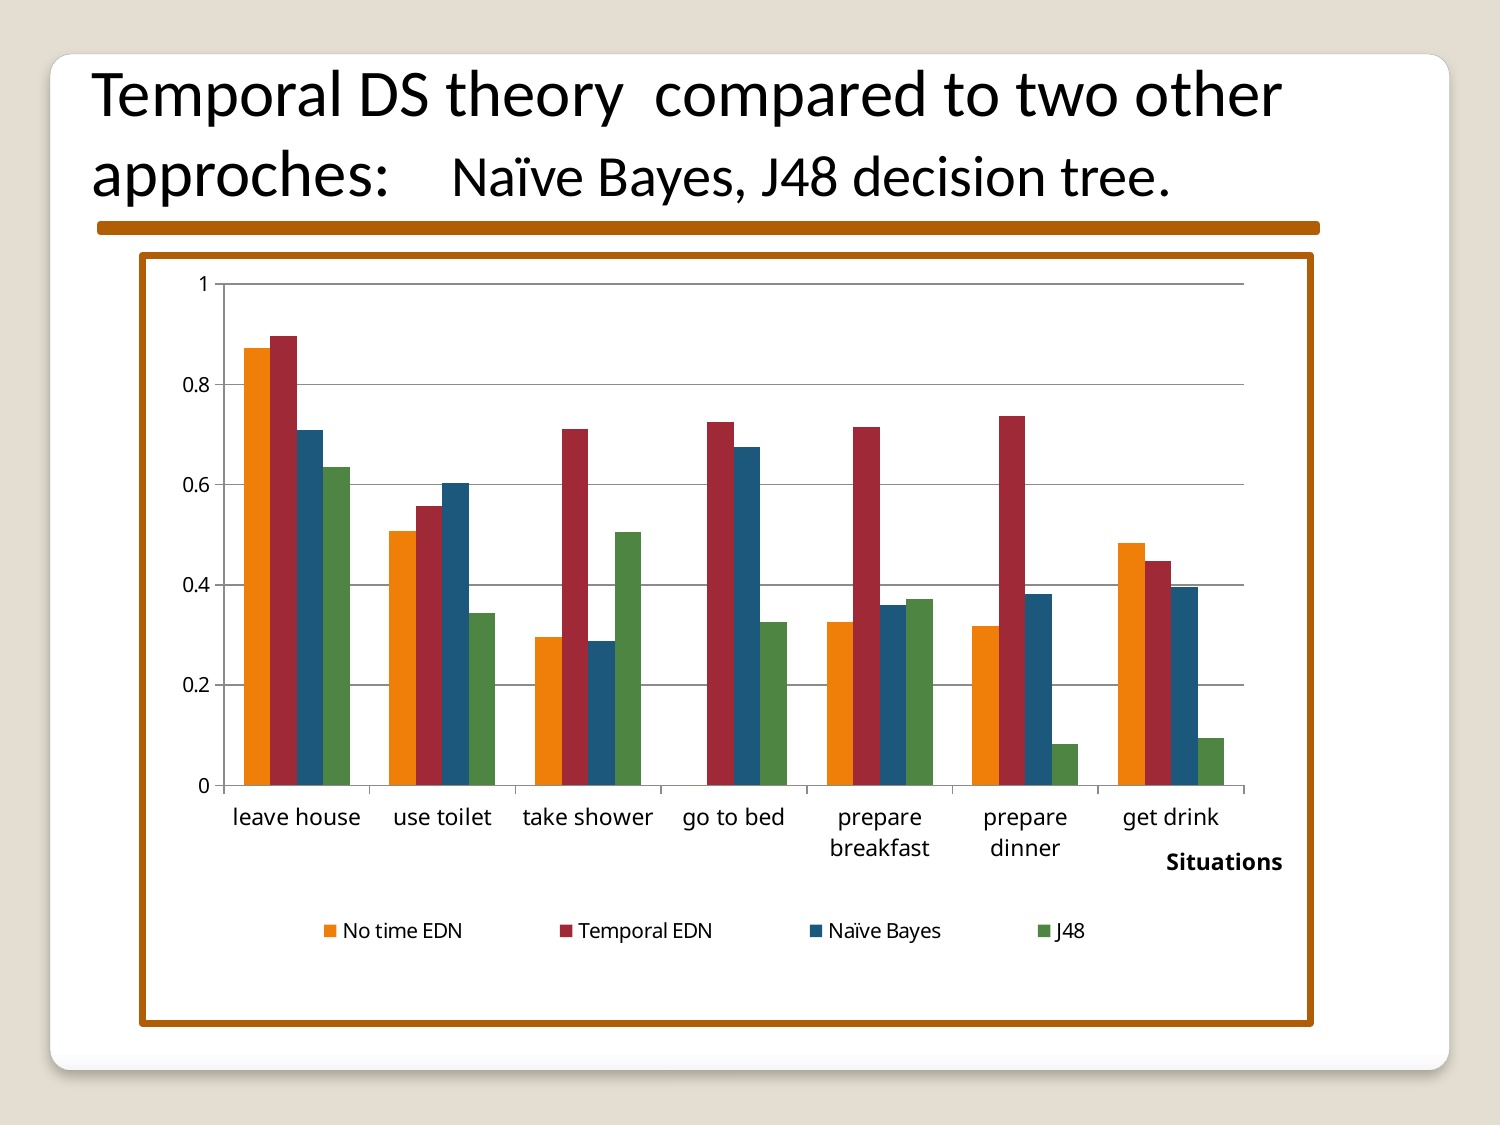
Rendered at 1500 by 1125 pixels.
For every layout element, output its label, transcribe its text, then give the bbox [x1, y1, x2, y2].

text_box [97, 221, 1320, 235]
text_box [100, 255, 1318, 1024]
text_box Temporal DS theory compared to two other approches: Naïve Bayes, J48 decision tree. [76, 42, 1465, 218]
